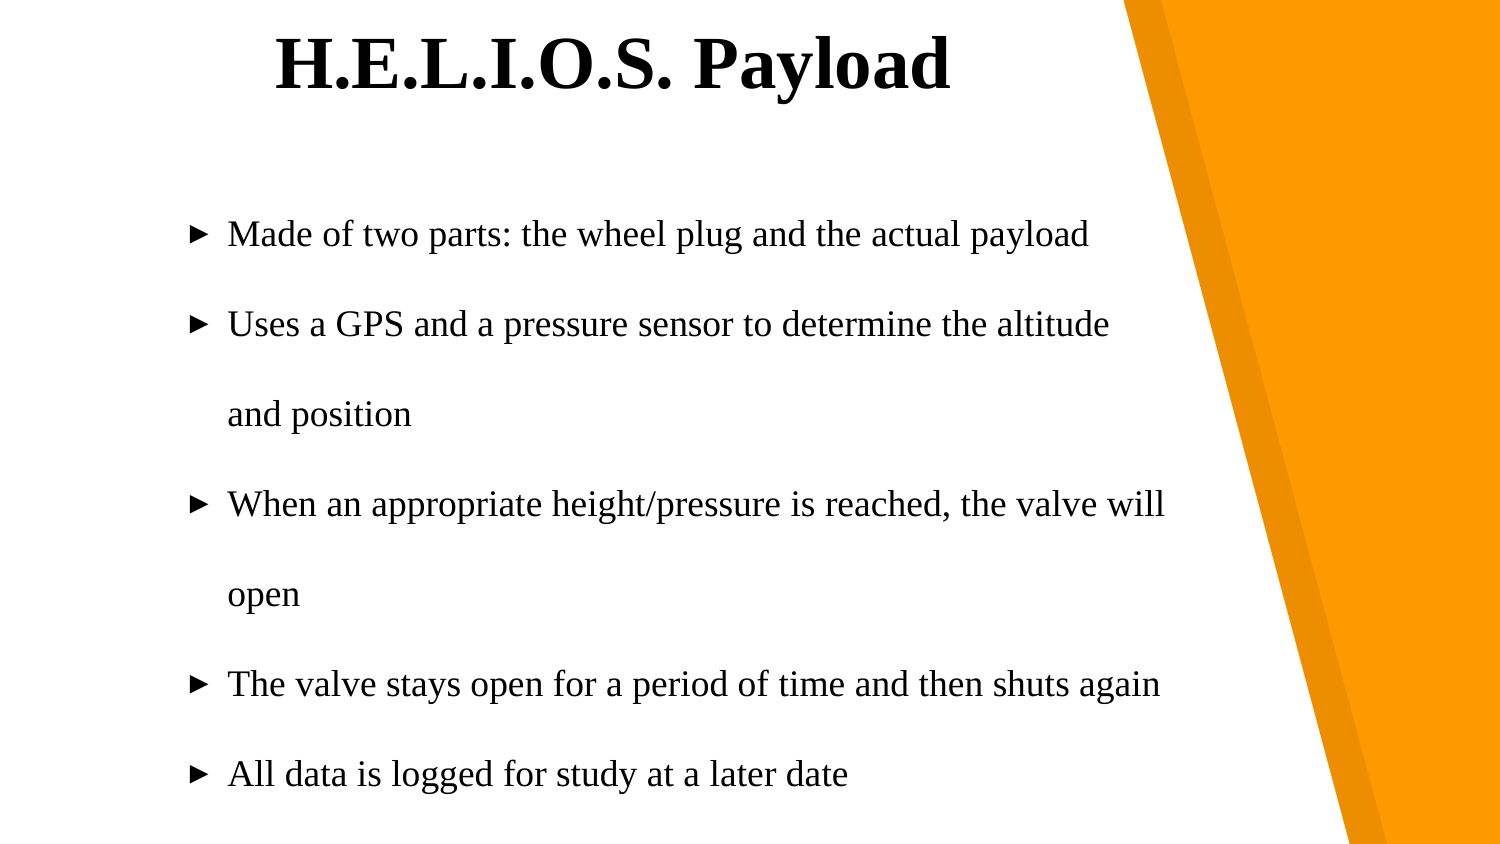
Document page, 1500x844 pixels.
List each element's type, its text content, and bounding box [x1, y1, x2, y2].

title H.E.L.I.O.S. Payload [260, 39, 968, 119]
list Made of two parts: the wheel plug and the actual payload Uses a GPS and a pressure sensor to determine the altitude and position When an appropriate height/pressure is reached, the valve will open The valve stays open for a period of time and then shuts again All data is logged for study at a later date [137, 149, 1186, 785]
